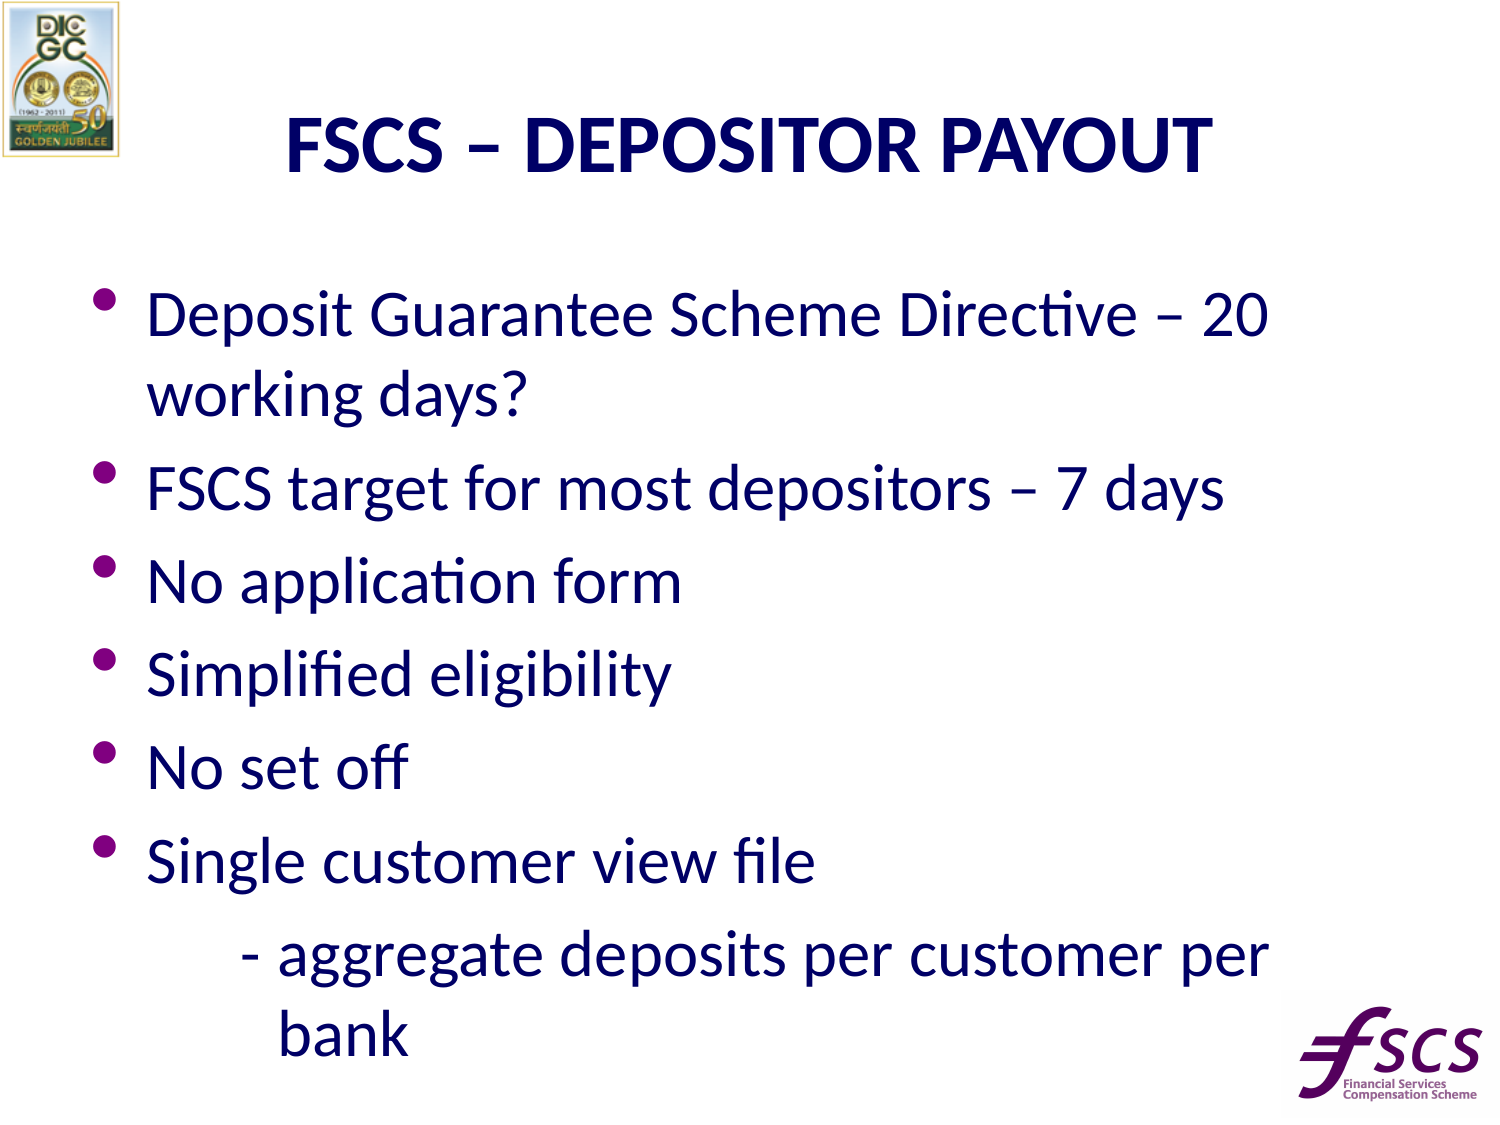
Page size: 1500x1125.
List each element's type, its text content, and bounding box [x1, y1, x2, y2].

list Deposit Guarantee Scheme Directive – 20 working days? FSCS target for most depositors – 7 days No application form Simplified eligibility No set off Single customer view file - aggregate deposits per customer per bank [74, 262, 1426, 1125]
picture [0, 0, 122, 160]
title FSCS – DEPOSITOR PAYOUT [74, 44, 1426, 233]
picture [1281, 989, 1500, 1118]
